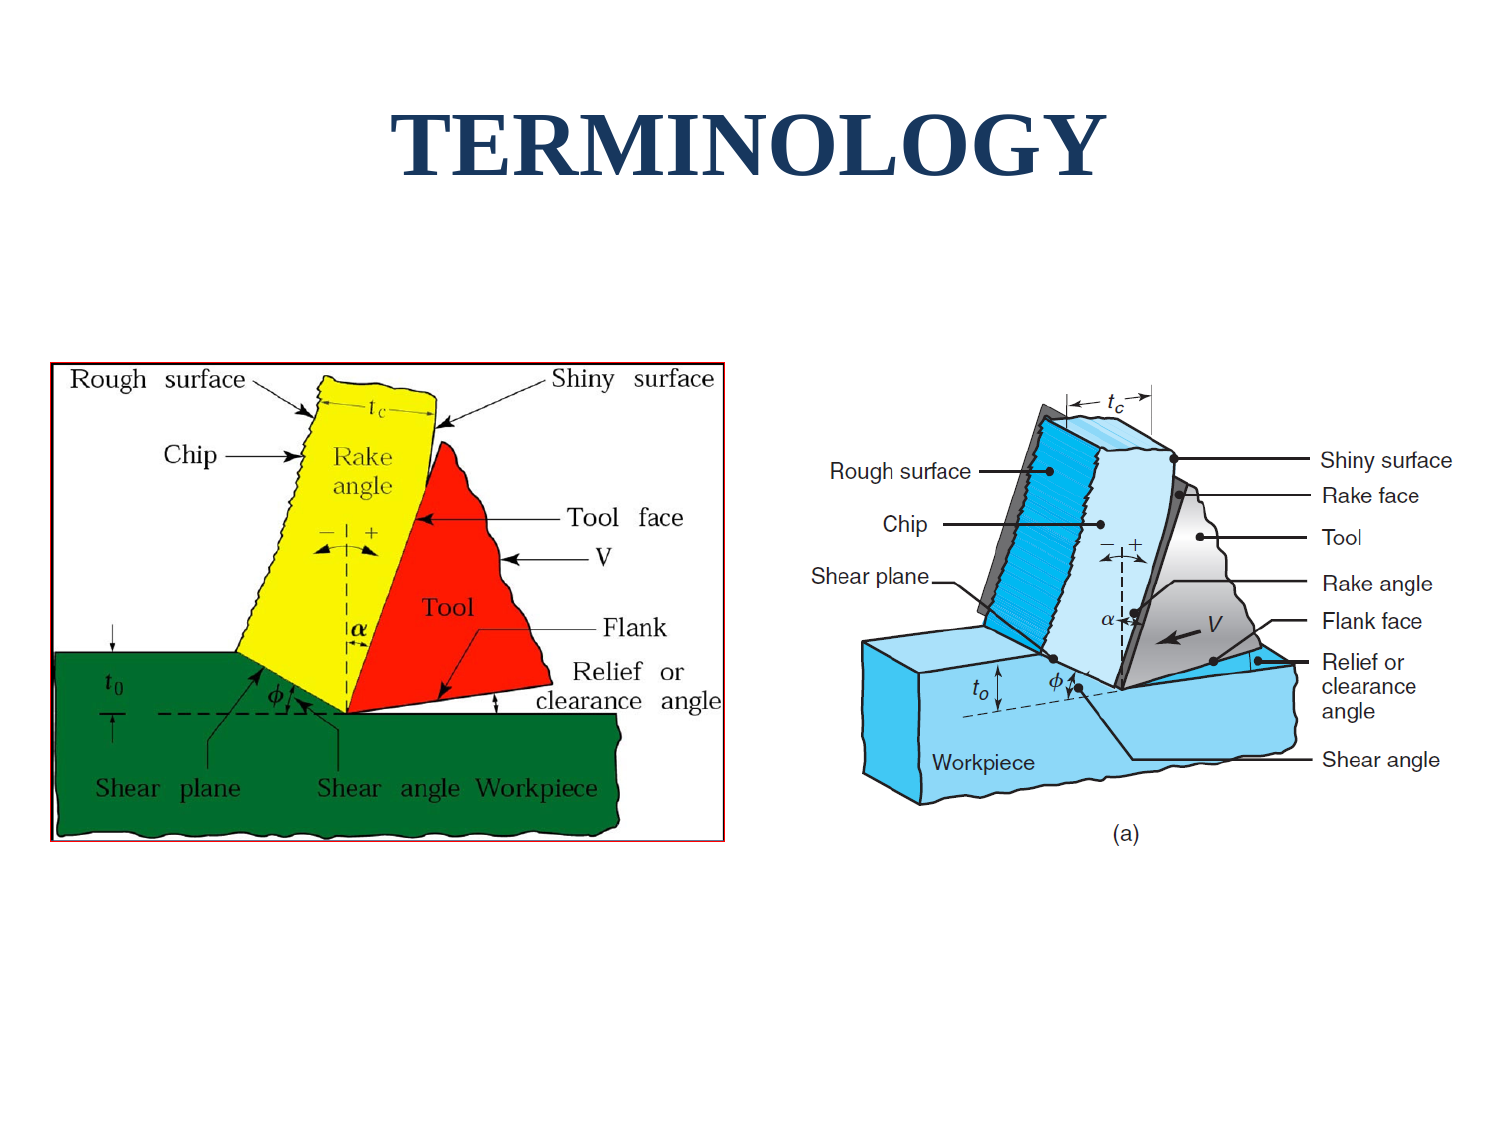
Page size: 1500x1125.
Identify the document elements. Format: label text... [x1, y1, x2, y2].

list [49, 362, 726, 842]
title Terminology [75, 45, 1425, 233]
picture [787, 362, 1463, 852]
